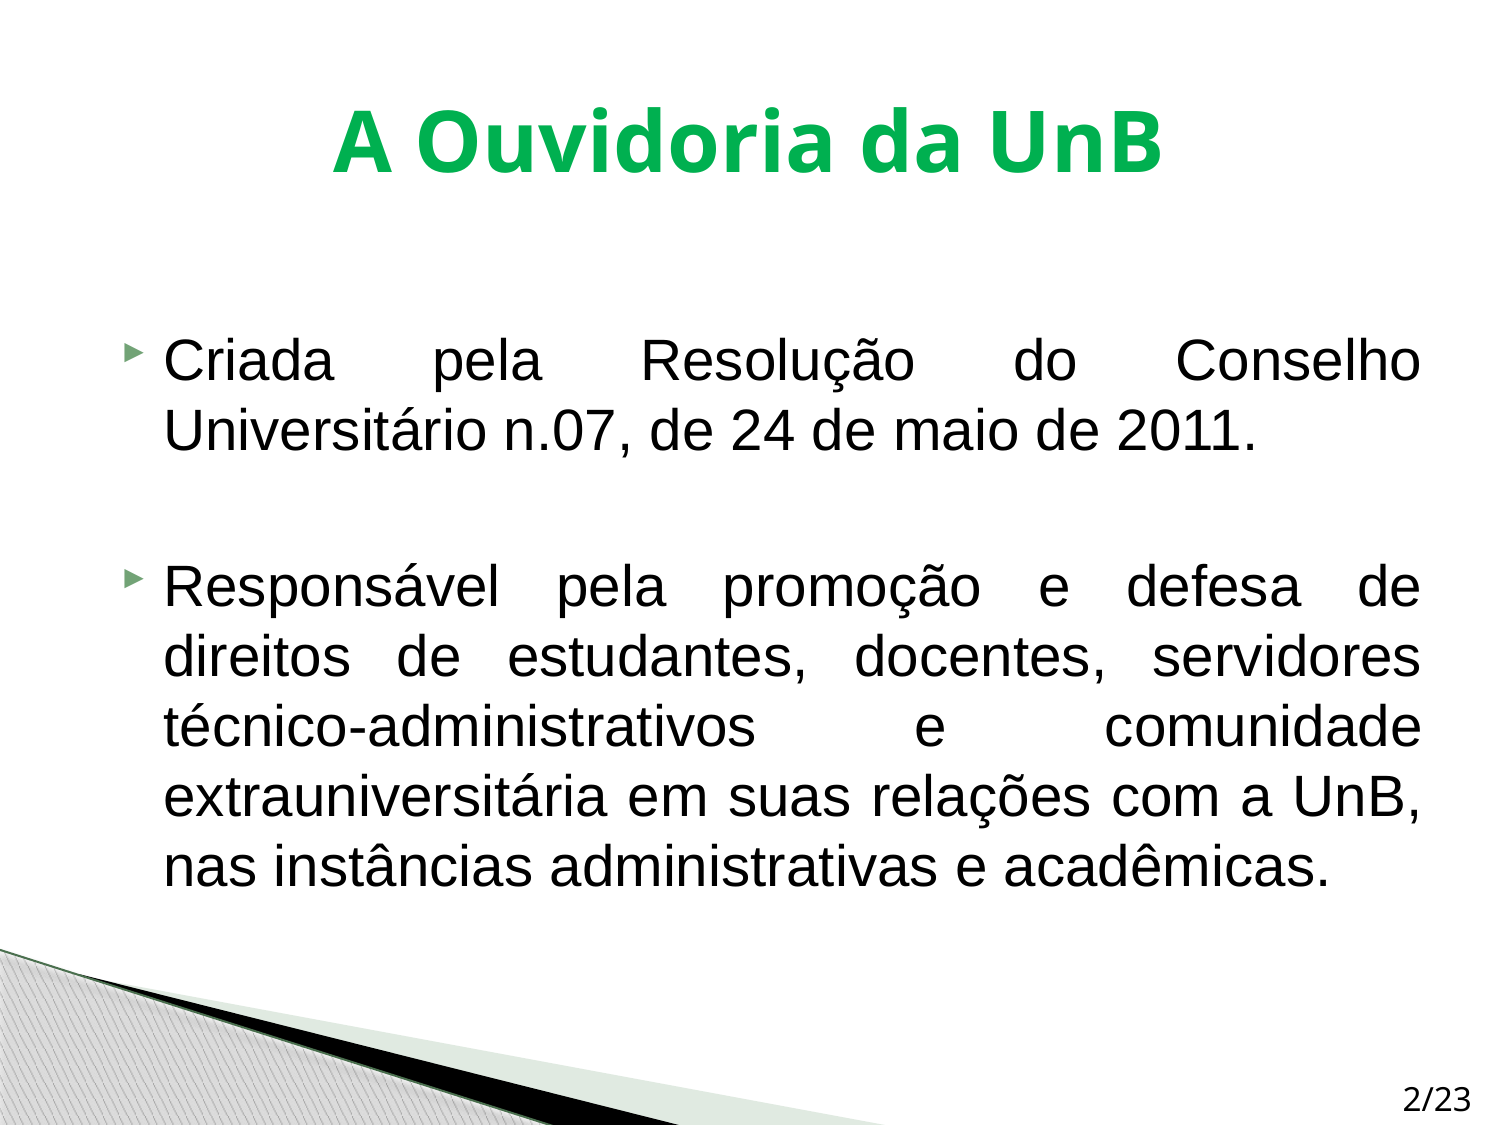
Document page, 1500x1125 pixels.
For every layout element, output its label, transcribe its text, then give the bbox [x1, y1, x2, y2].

list Criada pela Resolução do Conselho Universitário n.07, de 24 de maio de 2011. Responsável pela promoção e defesa de direitos de estudantes, docentes, servidores técnico-administrativos e comunidade extrauniversitária em suas relações com a UnB, nas instâncias administrativas e acadêmicas. [88, 314, 1439, 882]
text_box 2/23 [1387, 1070, 1500, 1125]
title A Ouvidoria da UnB [75, 45, 1425, 233]
